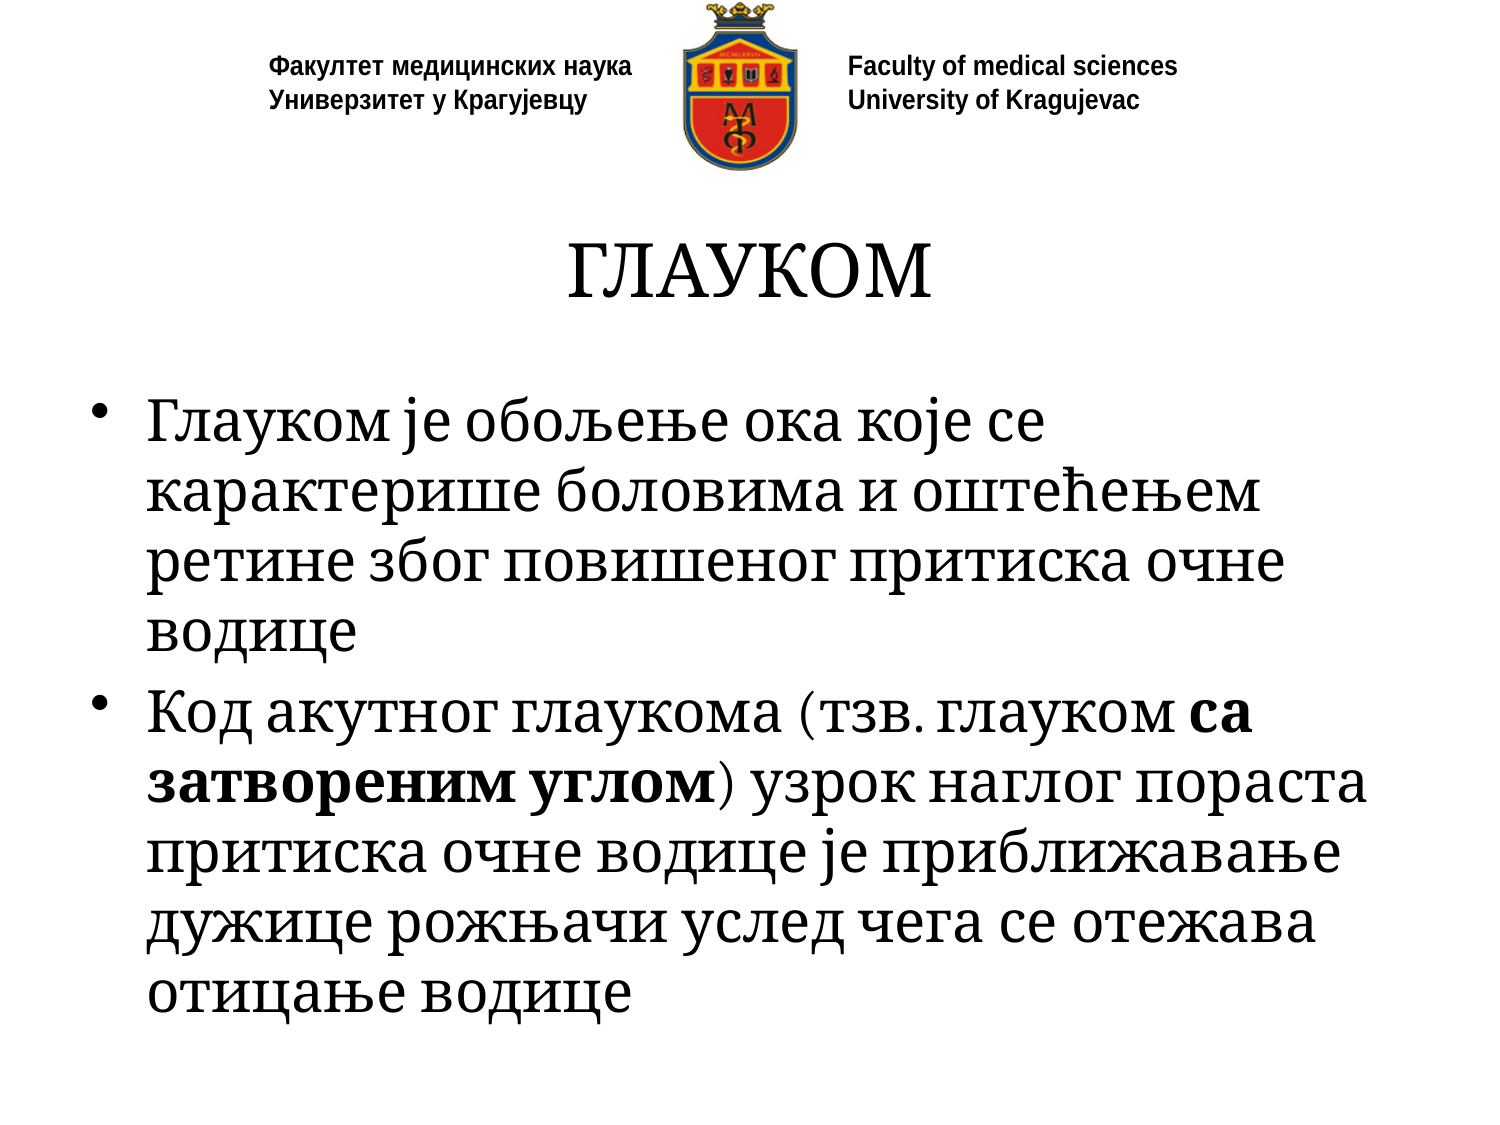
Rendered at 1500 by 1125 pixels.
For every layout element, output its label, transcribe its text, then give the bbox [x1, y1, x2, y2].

title ГЛАУКОМ [74, 173, 1426, 362]
list Глауком је обољење ока које се карактерише боловима и оштећењем ретине због повишеног притиска очне водице Код акутног глаукома (тзв. глауком са затвореним углом) узрок наглог пораста притиска очне водице је приближавање дужице рожњачи услед чега се отежава отицање водице [74, 374, 1426, 1118]
